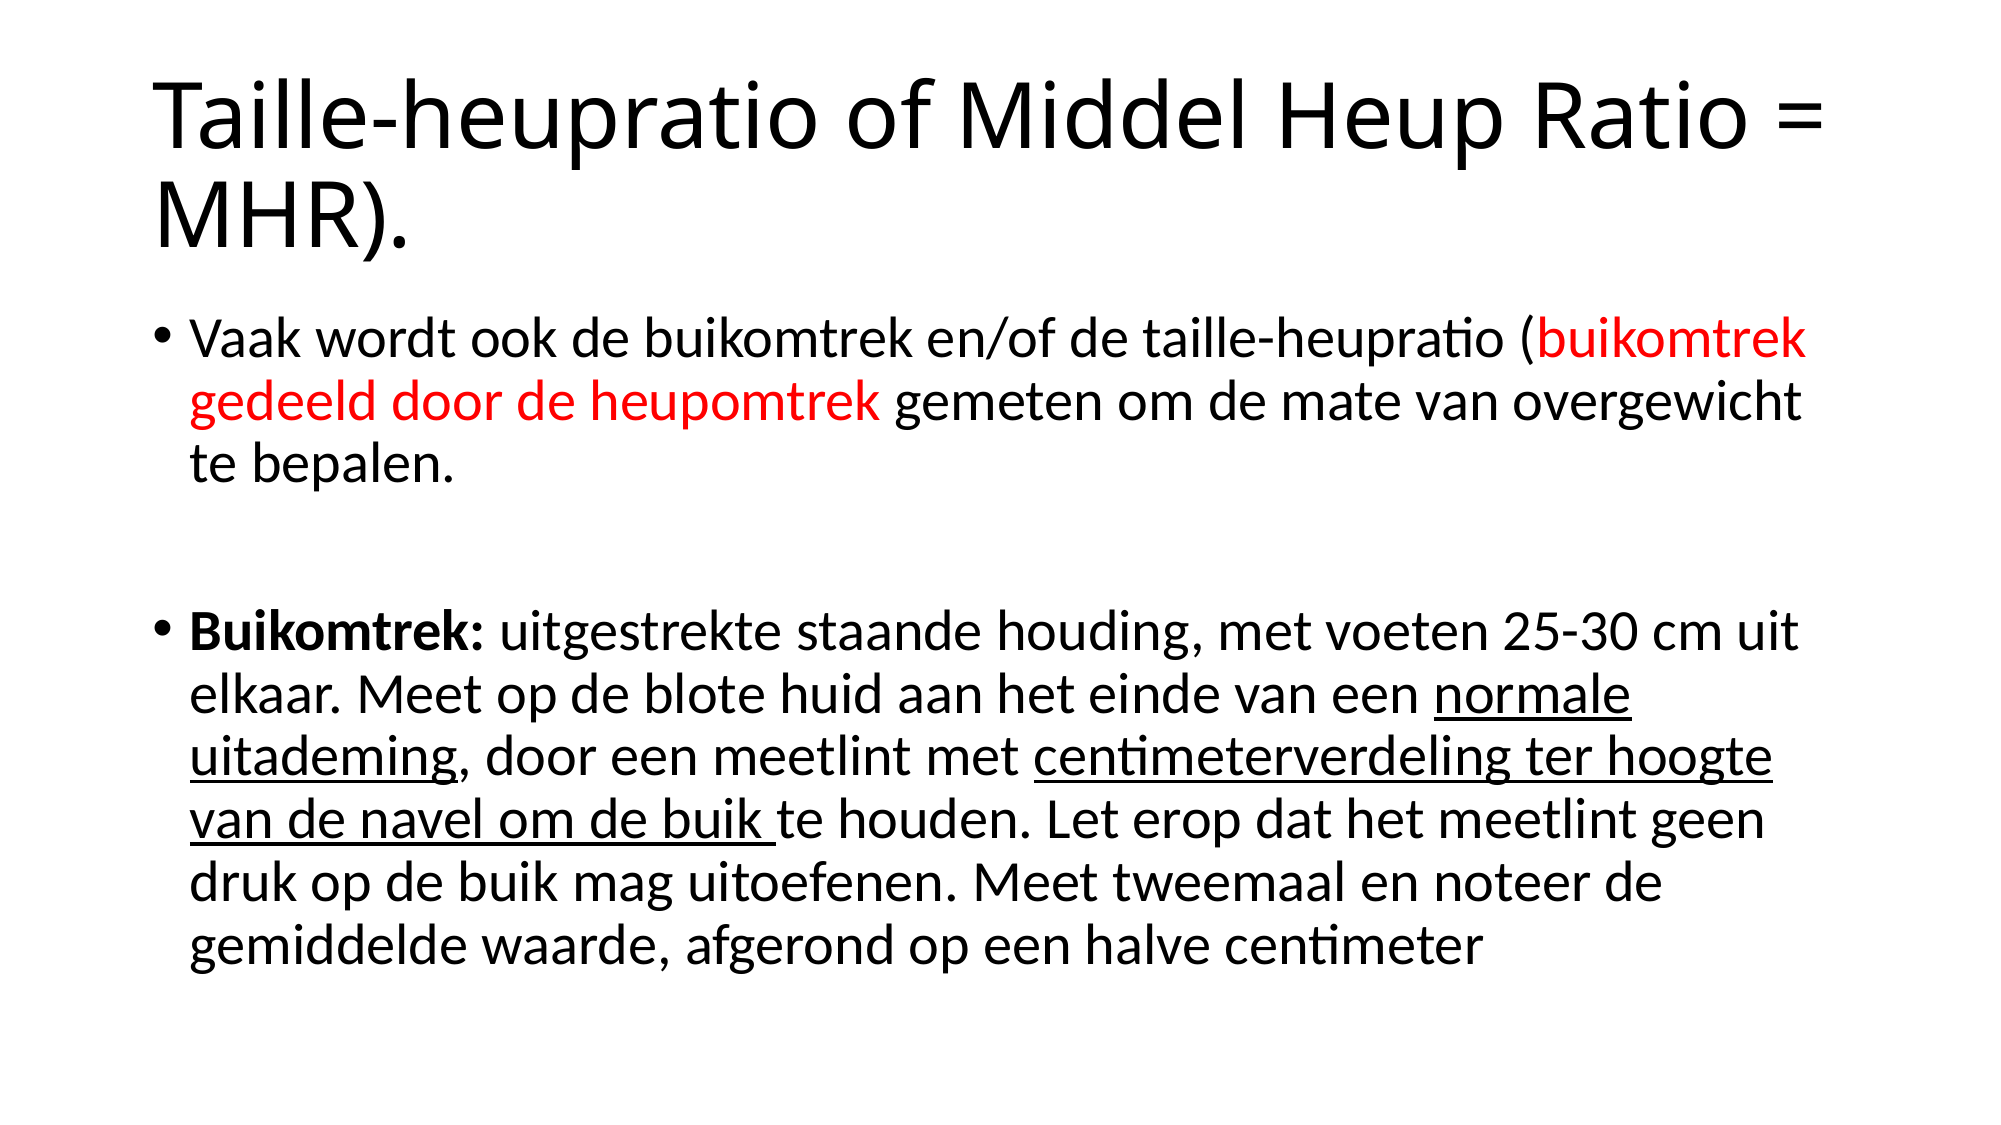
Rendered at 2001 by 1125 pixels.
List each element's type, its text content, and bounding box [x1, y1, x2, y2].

list Vaak wordt ook de buikomtrek en/of de taille-heupratio (buikomtrek gedeeld door de heupomtrek gemeten om de mate van overgewicht te bepalen. Buikomtrek: uitgestrekte staande houding, met voeten 25-30 cm uit elkaar. Meet op de blote huid aan het einde van een normale uitademing, door een meetlint met centimeterverdeling ter hoogte van de navel om de buik te houden. Let erop dat het meetlint geen druk op de buik mag uitoefenen. Meet tweemaal en noteer de gemiddelde waarde, afgerond op een halve centimeter [137, 299, 1863, 1014]
title Taille-heupratio of Middel Heup Ratio = MHR). [137, 59, 1932, 278]
